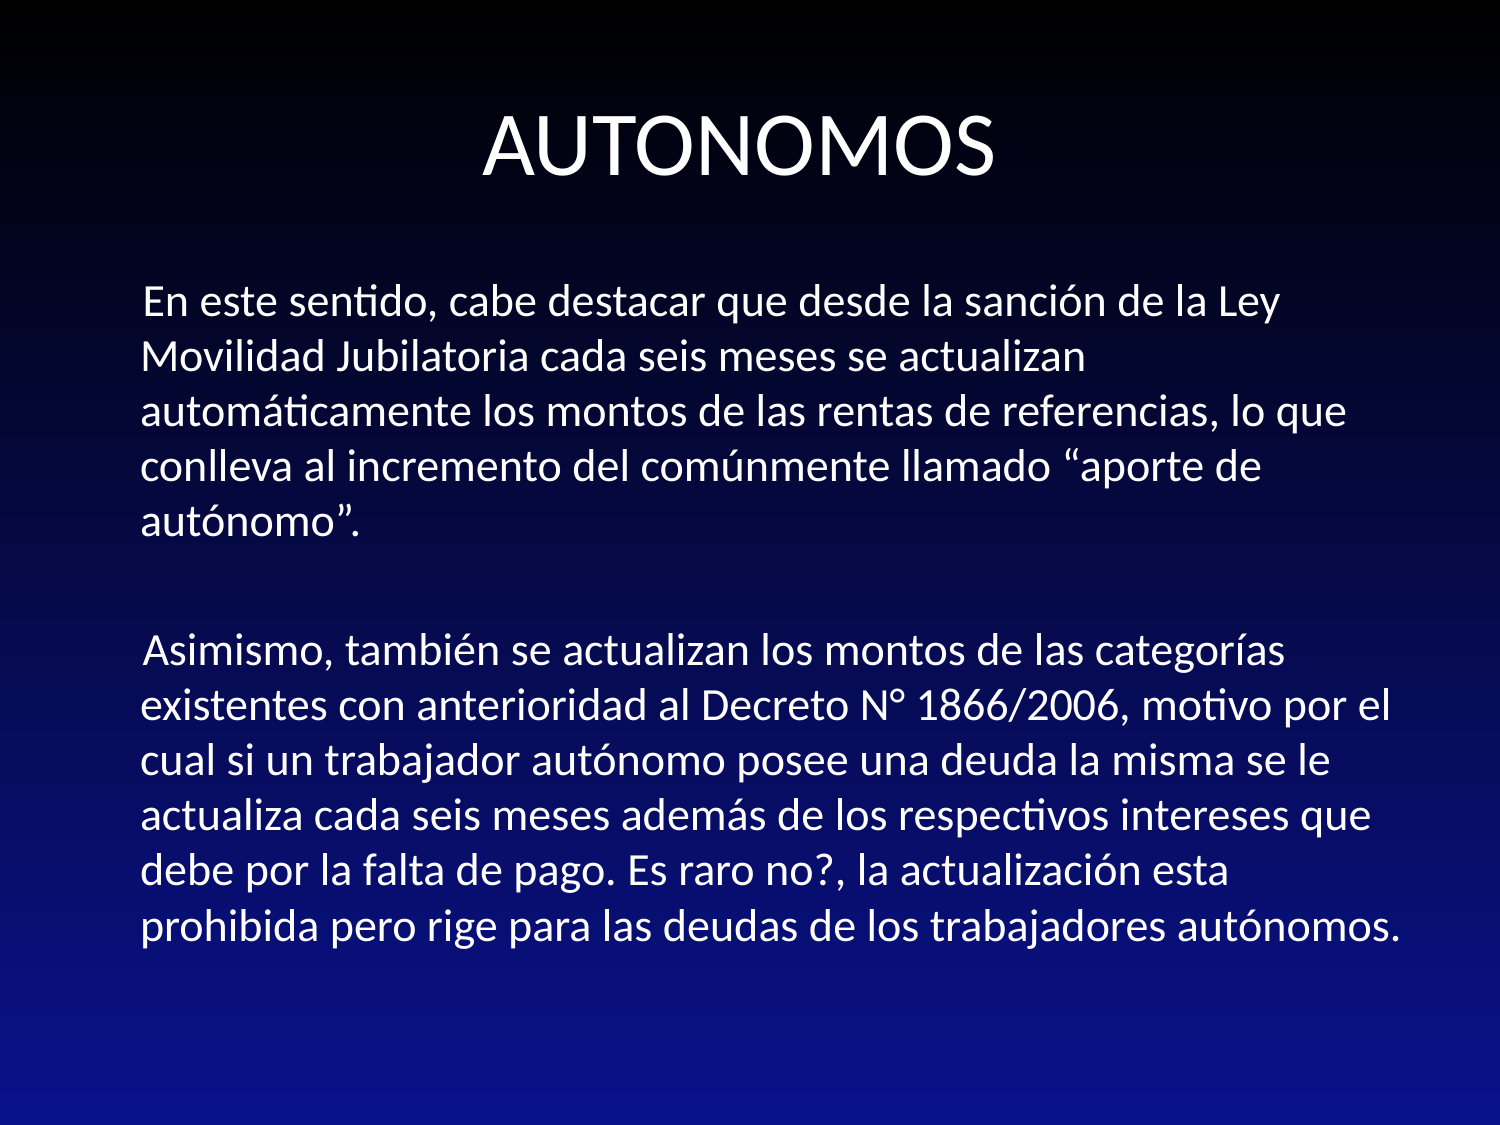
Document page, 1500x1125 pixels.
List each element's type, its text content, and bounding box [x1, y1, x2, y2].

list En este sentido, cabe destacar que desde la sanción de la Ley Movilidad Jubilatoria cada seis meses se actualizan automáticamente los montos de las rentas de referencias, lo que conlleva al incremento del comúnmente llamado “aporte de autónomo”. Asimismo, también se actualizan los montos de las categorías existentes con anterioridad al Decreto N° 1866/2006, motivo por el cual si un trabajador autónomo posee una deuda la misma se le actualiza cada seis meses además de los respectivos intereses que debe por la falta de pago. Es raro no?, la actualización esta prohibida pero rige para las deudas de los trabajadores autónomos. [74, 262, 1426, 1006]
title AUTONOMOS [74, 44, 1426, 233]
